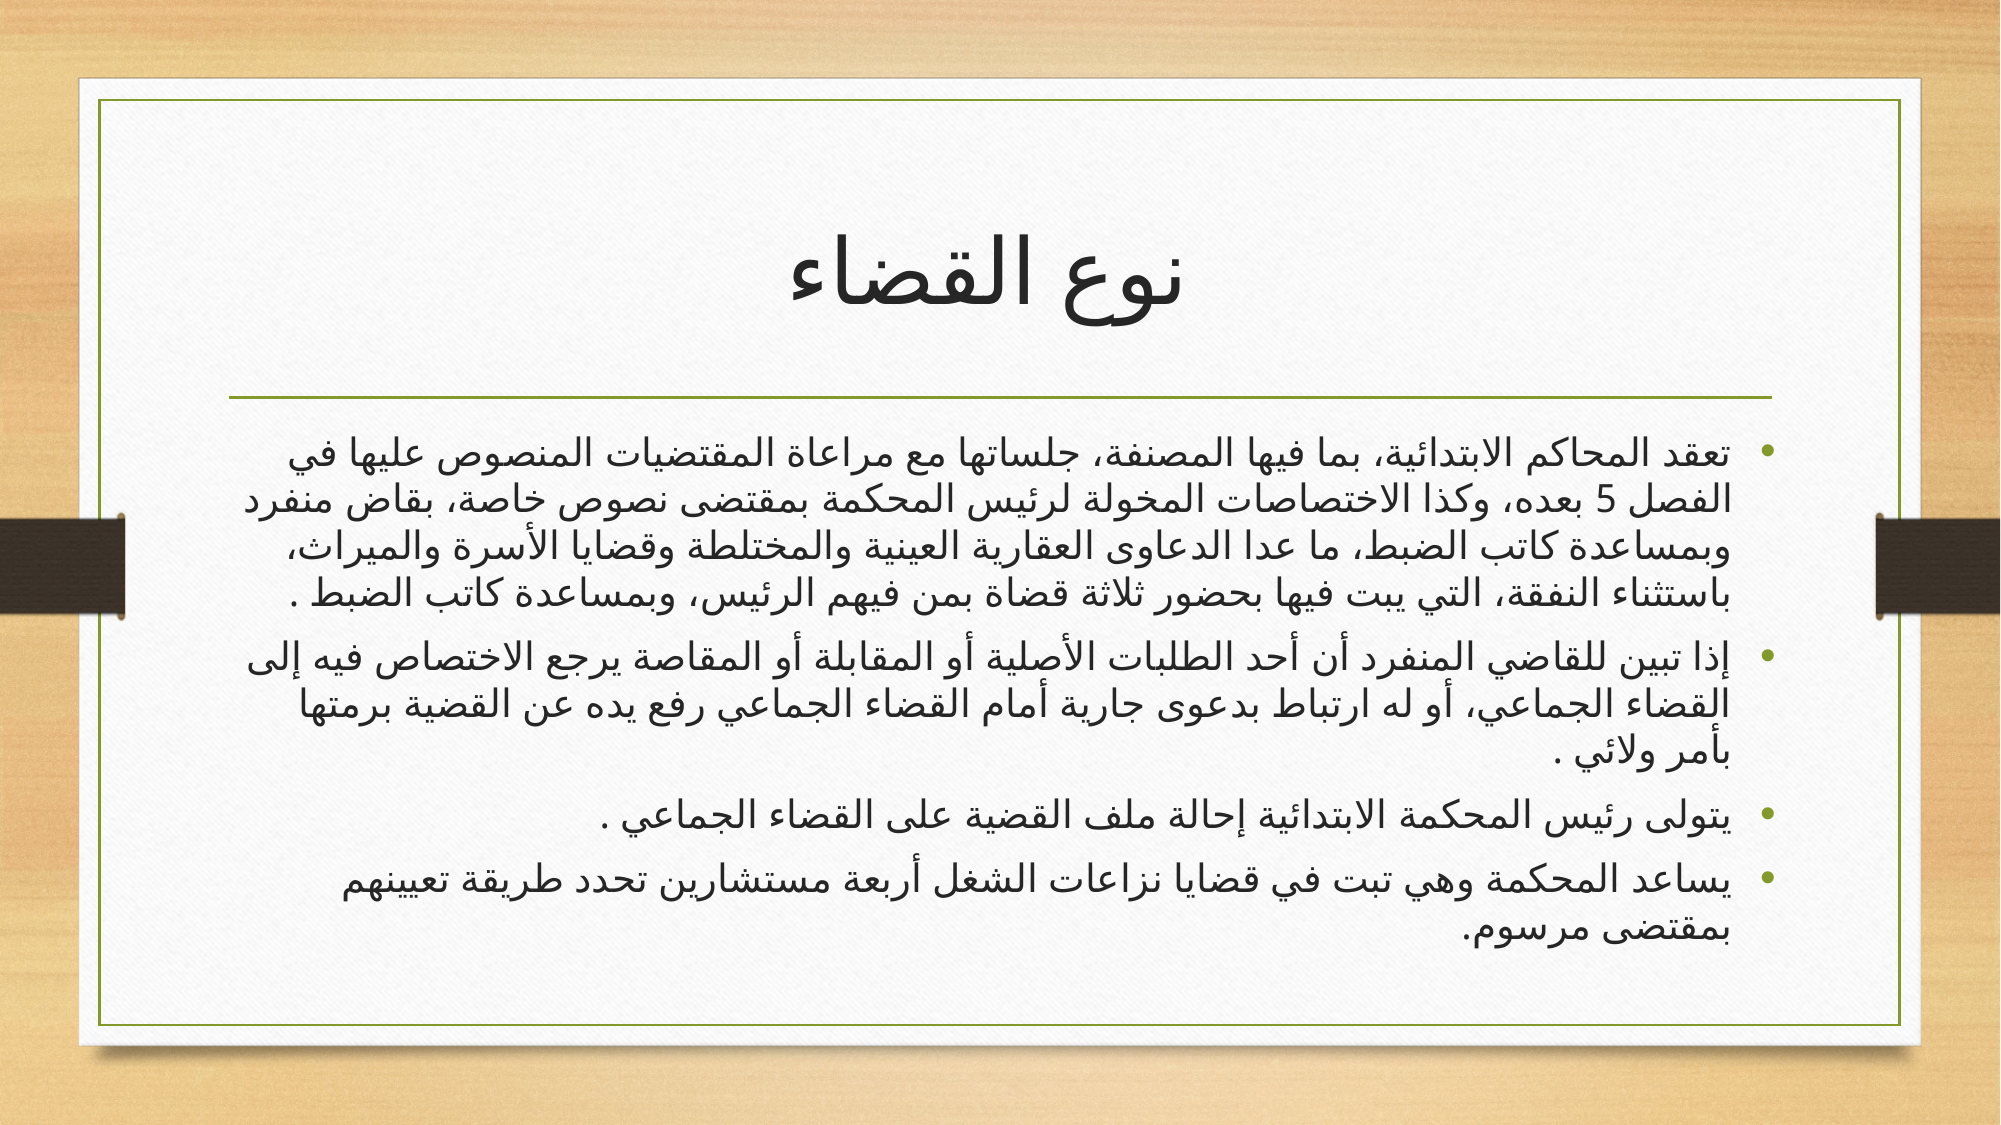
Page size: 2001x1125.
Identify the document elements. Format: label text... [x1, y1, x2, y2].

picture [0, 0, 2001, 1125]
title نوع القضاء [212, 161, 1788, 375]
list تعقد المحاكم الابتدائية، بما فيها المصنفة، جلساتها مع مراعاة المقتضيات المنصوص عليها في الفصل 5 بعده، وكذا الاختصاصات المخولة لرئيس المحكمة بمقتضى نصوص خاصة، بقاض منفرد وبمساعدة كاتب الضبط، ما عدا الدعاوى العقارية العينية والمختلطة وقضايا الأسرة والميراث، باستثناء النفقة، التي يبت فيها بحضور ثلاثة قضاة بمن فيهم الرئيس، وبمساعدة كاتب الضبط . إذا تبين للقاضي المنفرد أن أحد الطلبات الأصلية أو المقابلة أو المقاصة يرجع الاختصاص فيه إلى القضاء الجماعي، أو له ارتباط بدعوى جارية أمام القضاء الجماعي رفع يده عن القضية برمتها بأمر ولائي . يتولى رئيس المحكمة الابتدائية إحالة ملف القضية على القضاء الجماعي . يساعد المحكمة وهي تبت في قضايا نزاعات الشغل أربعة مستشارين تحدد طريقة تعيينهم بمقتضى مرسوم. [212, 419, 1788, 964]
